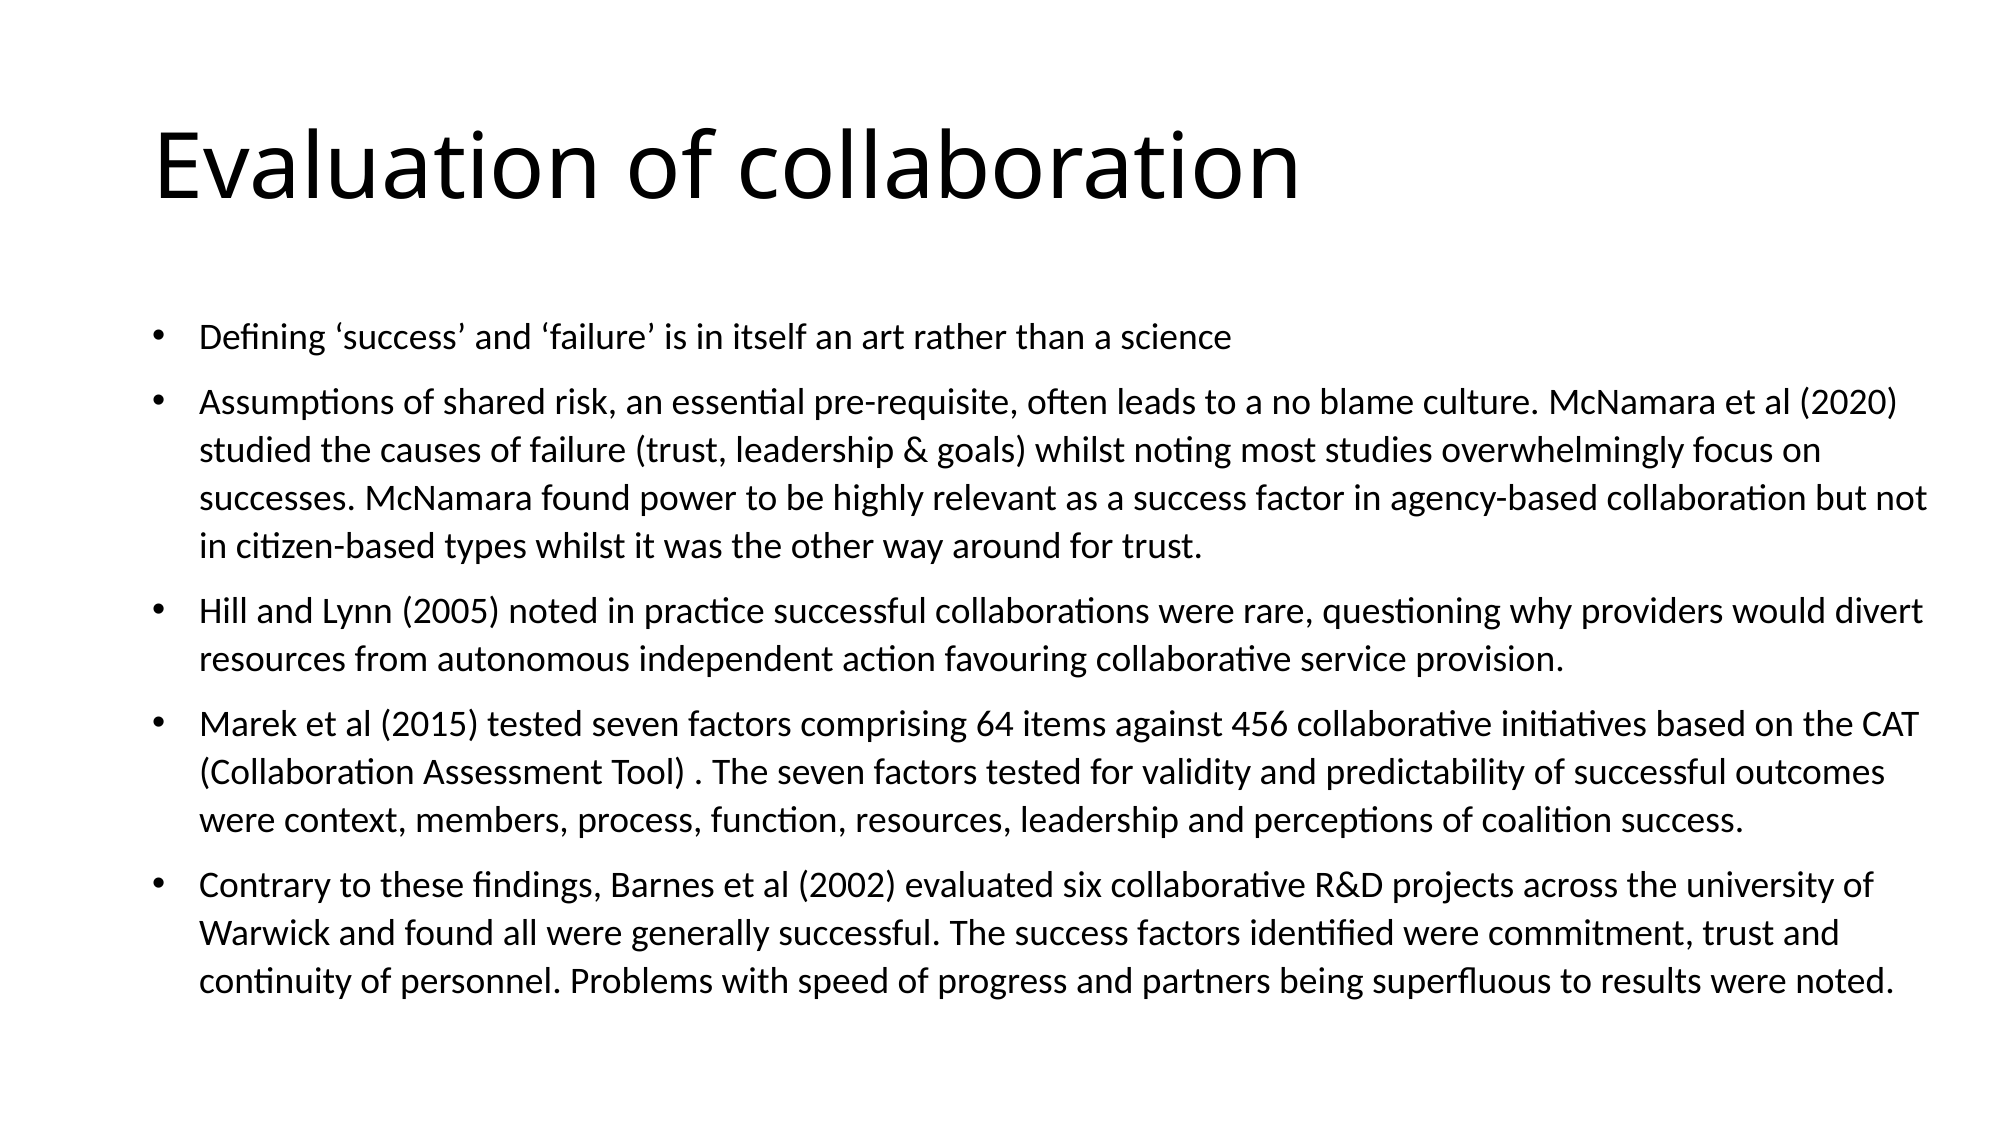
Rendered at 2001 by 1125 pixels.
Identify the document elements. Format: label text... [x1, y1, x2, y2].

title Evaluation of collaboration [137, 59, 1863, 278]
text_box Defining ‘success’ and ‘failure’ is in itself an art rather than a science Assumptions of shared risk, an essential pre-requisite, often leads to a no blame culture. McNamara et al (2020) studied the causes of failure (trust, leadership & goals) whilst noting most studies overwhelmingly focus on successes. McNamara found power to be highly relevant as a success factor in agency-based collaboration but not in citizen-based types whilst it was the other way around for trust. Hill and Lynn (2005) noted in practice successful collaborations were rare, questioning why providers would divert resources from autonomous independent action favouring collaborative service provision. Marek et al (2015) tested seven factors comprising 64 items against 456 collaborative initiatives based on the CAT (Collaboration Assessment Tool) . The seven factors tested for validity and predictability of successful outcomes were context, members, process, function, resources, leadership and perceptions of coalition success. Contrary to these findings, Barnes et al (2002) evaluated six collaborative R&D projects across the university of Warwick and found all were generally successful. The success factors identified were commitment, trust and continuity of personnel. Problems with speed of progress and partners being superfluous to results were noted. [137, 301, 1974, 1090]
